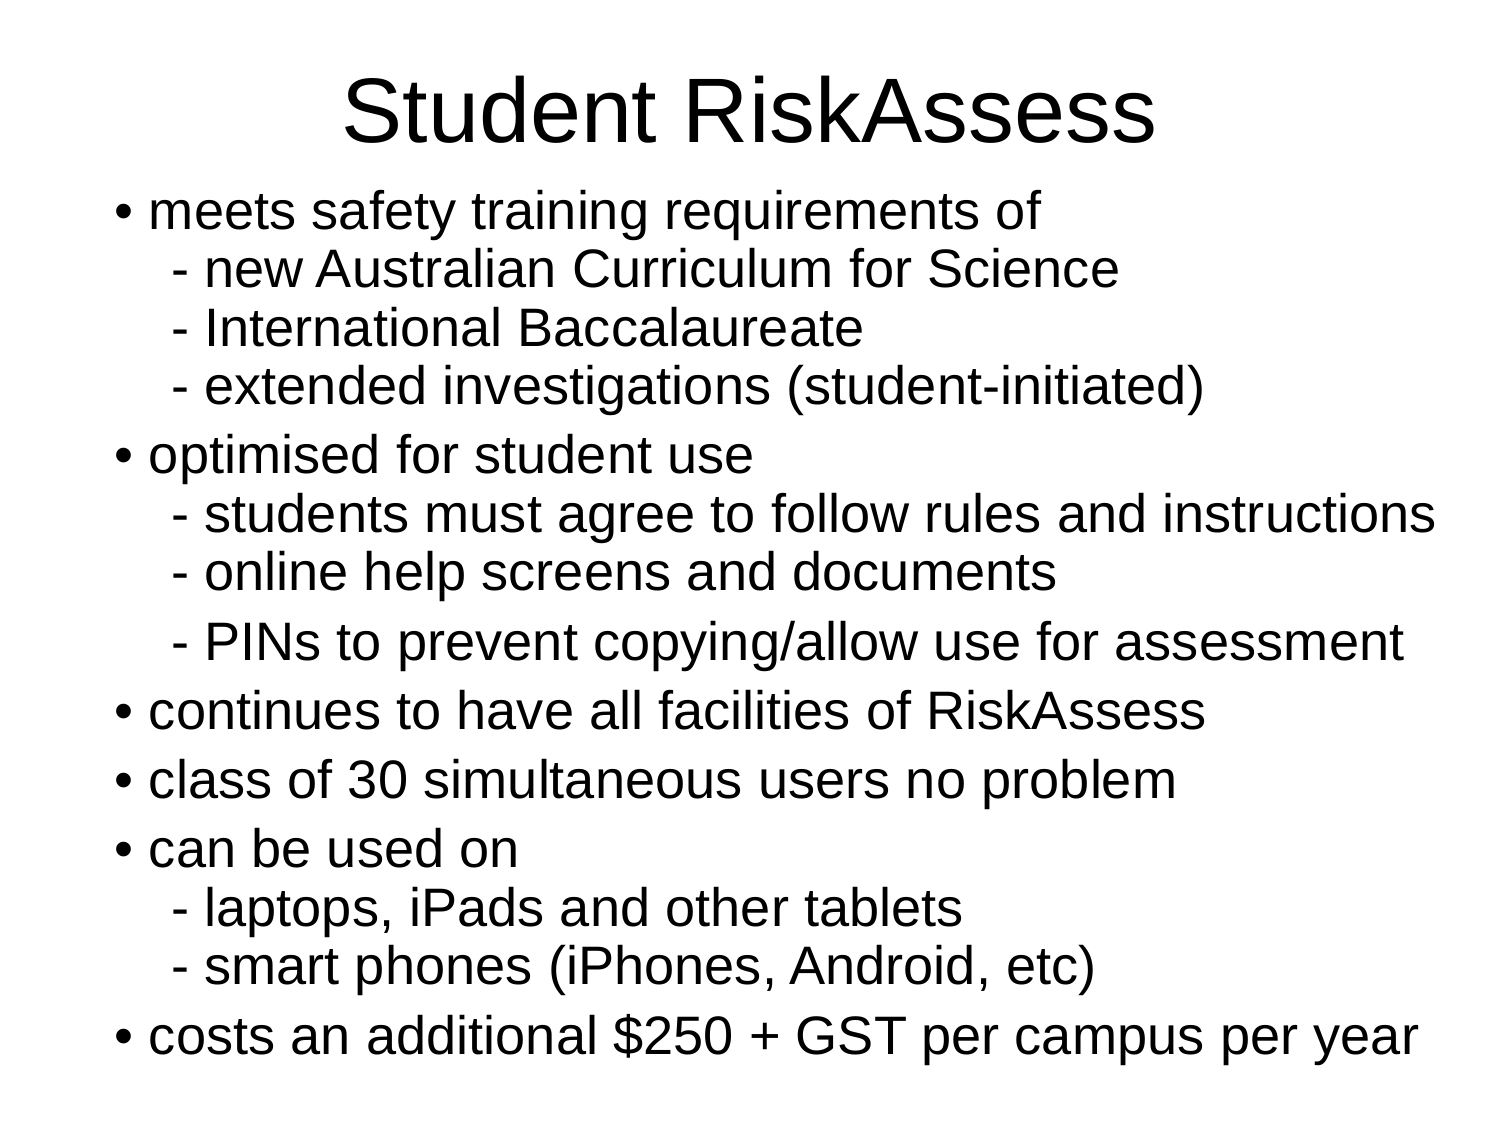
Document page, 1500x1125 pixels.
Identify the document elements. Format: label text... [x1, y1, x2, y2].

list • meets safety training requirements of - new Australian Curriculum for Science - International Baccalaureate - extended investigations (student-initiated) • optimised for student use - students must agree to follow rules and instructions - online help screens and documents - PINs to prevent copying/allow use for assessment • continues to have all facilities of RiskAssess • class of 30 simultaneous users no problem • can be used on - laptops, iPads and other tablets - smart phones (iPhones, Android, etc) • costs an additional $250 + GST per campus per year [99, 174, 1475, 1100]
title Student RiskAssess [112, 12, 1388, 174]
